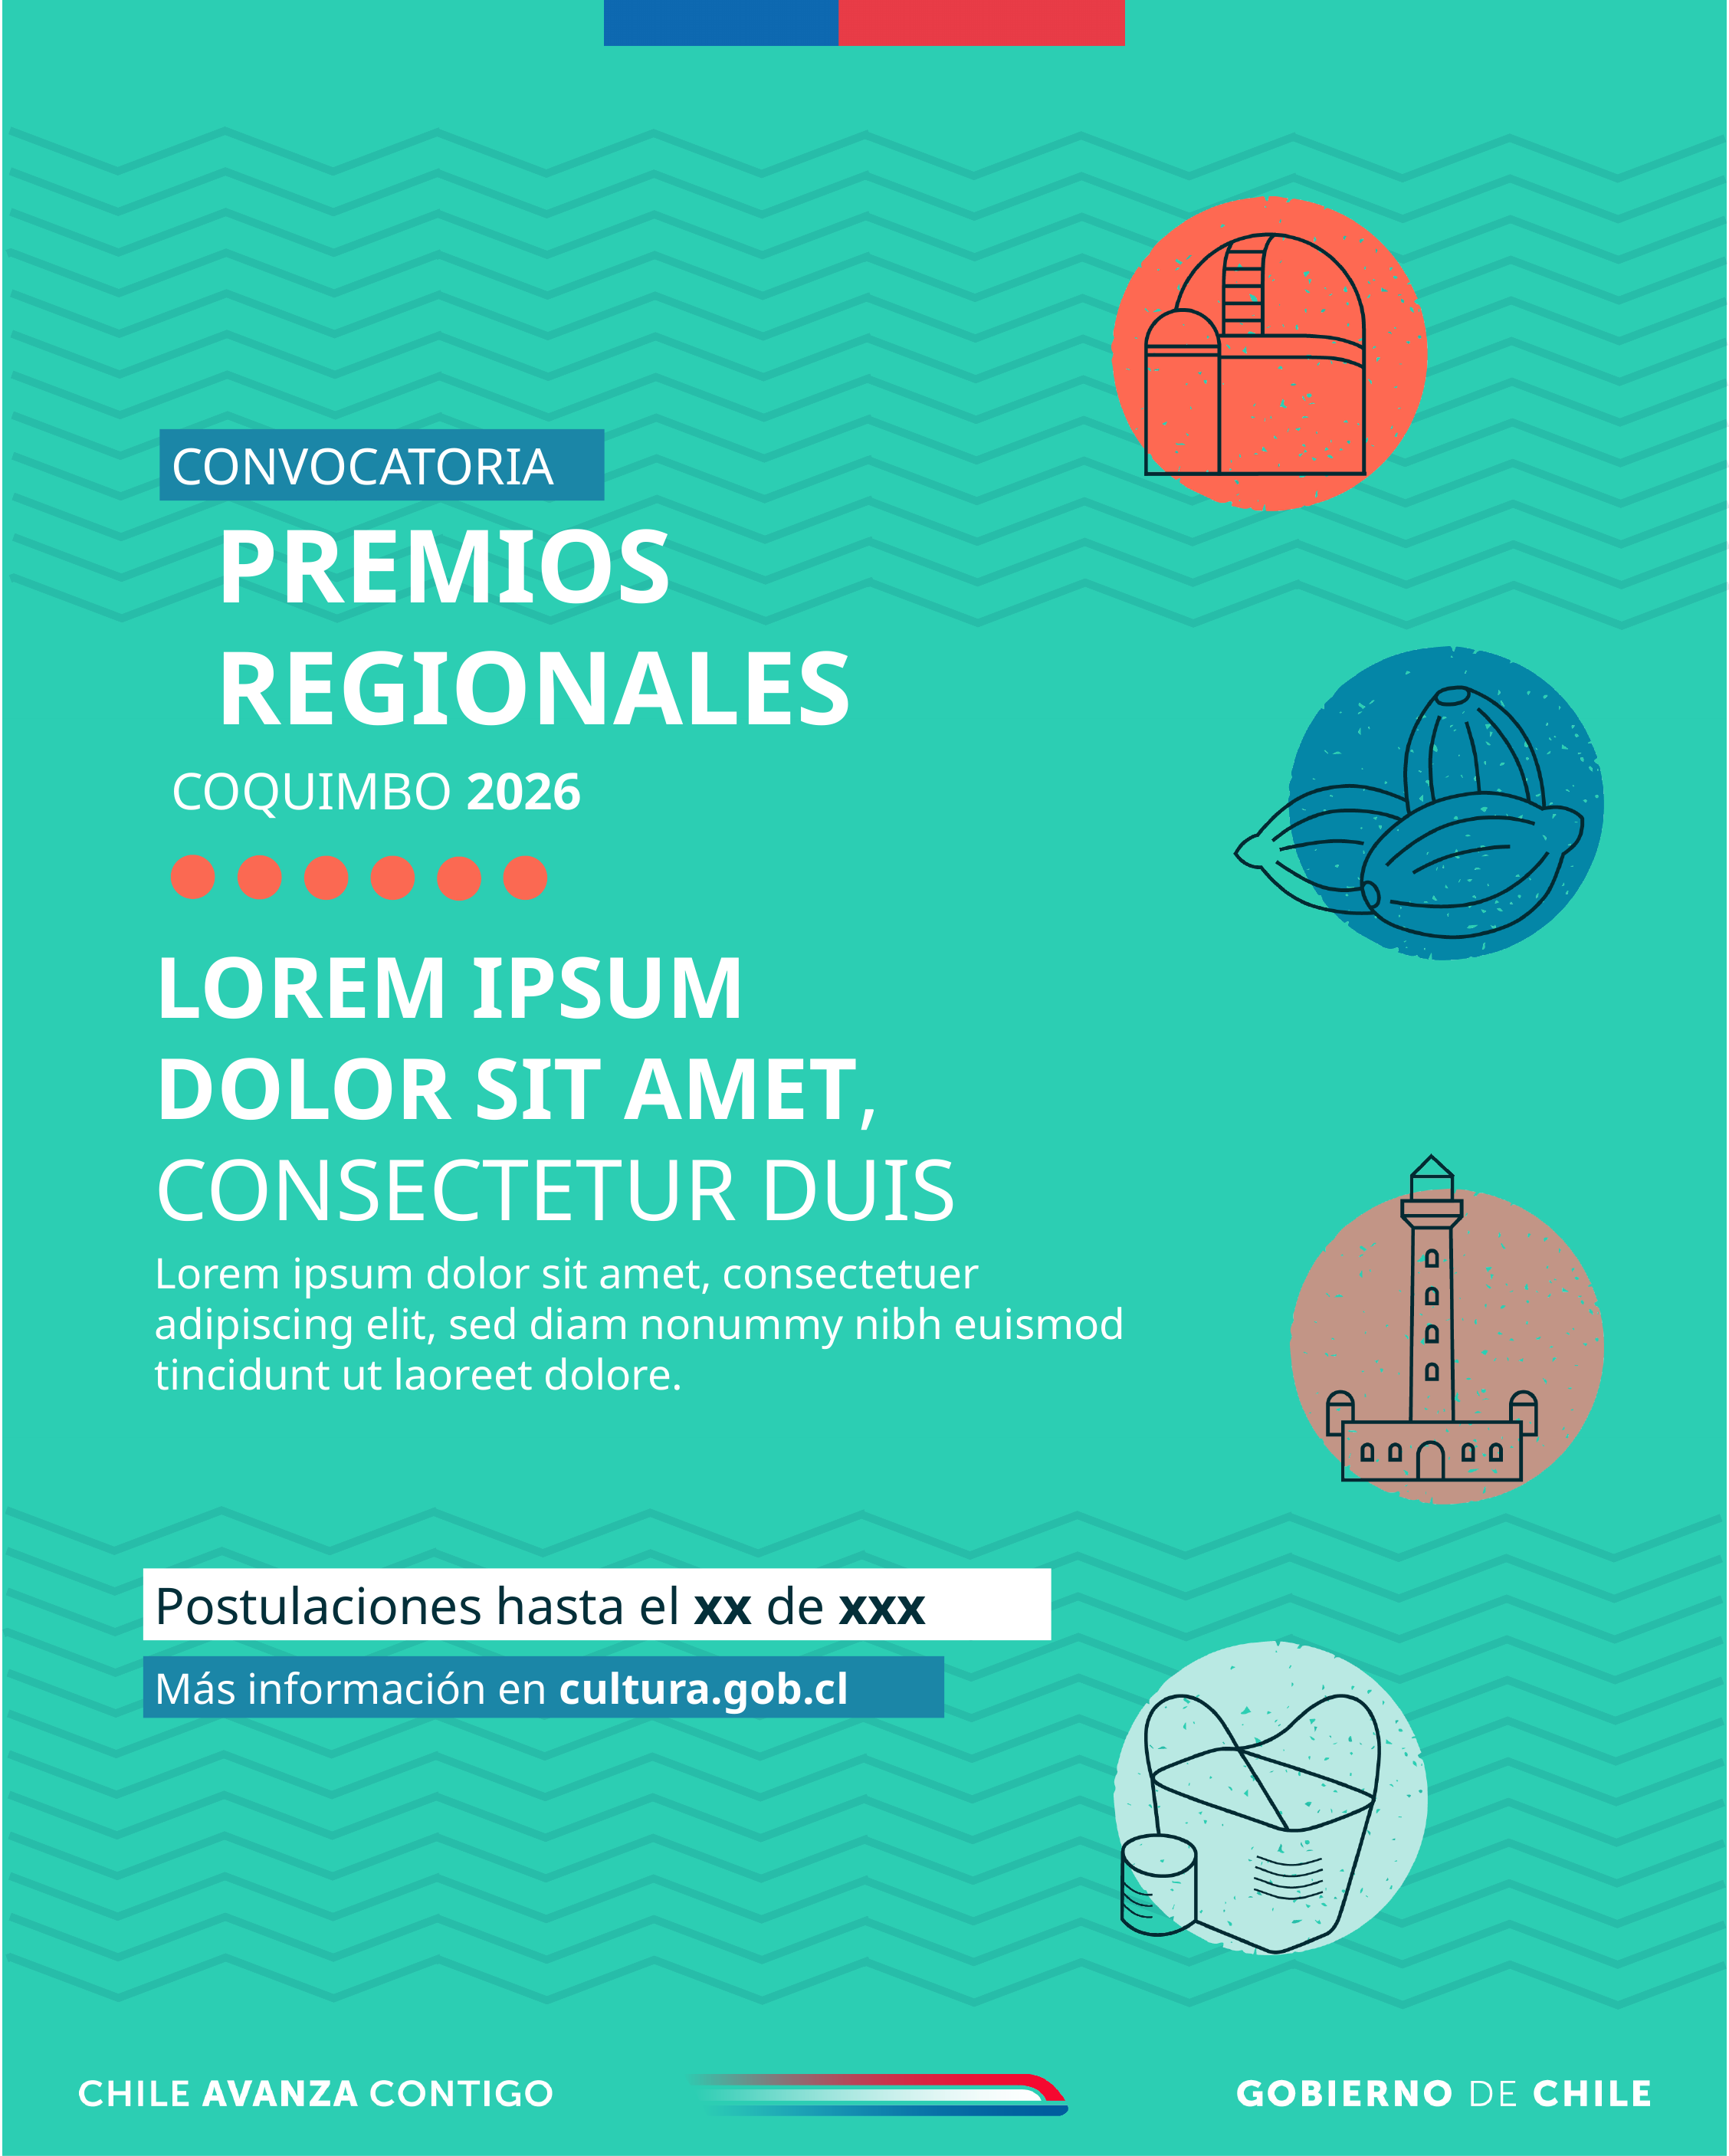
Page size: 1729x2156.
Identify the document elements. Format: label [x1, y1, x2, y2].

picture [2, 0, 1729, 2156]
text_box [170, 855, 548, 901]
